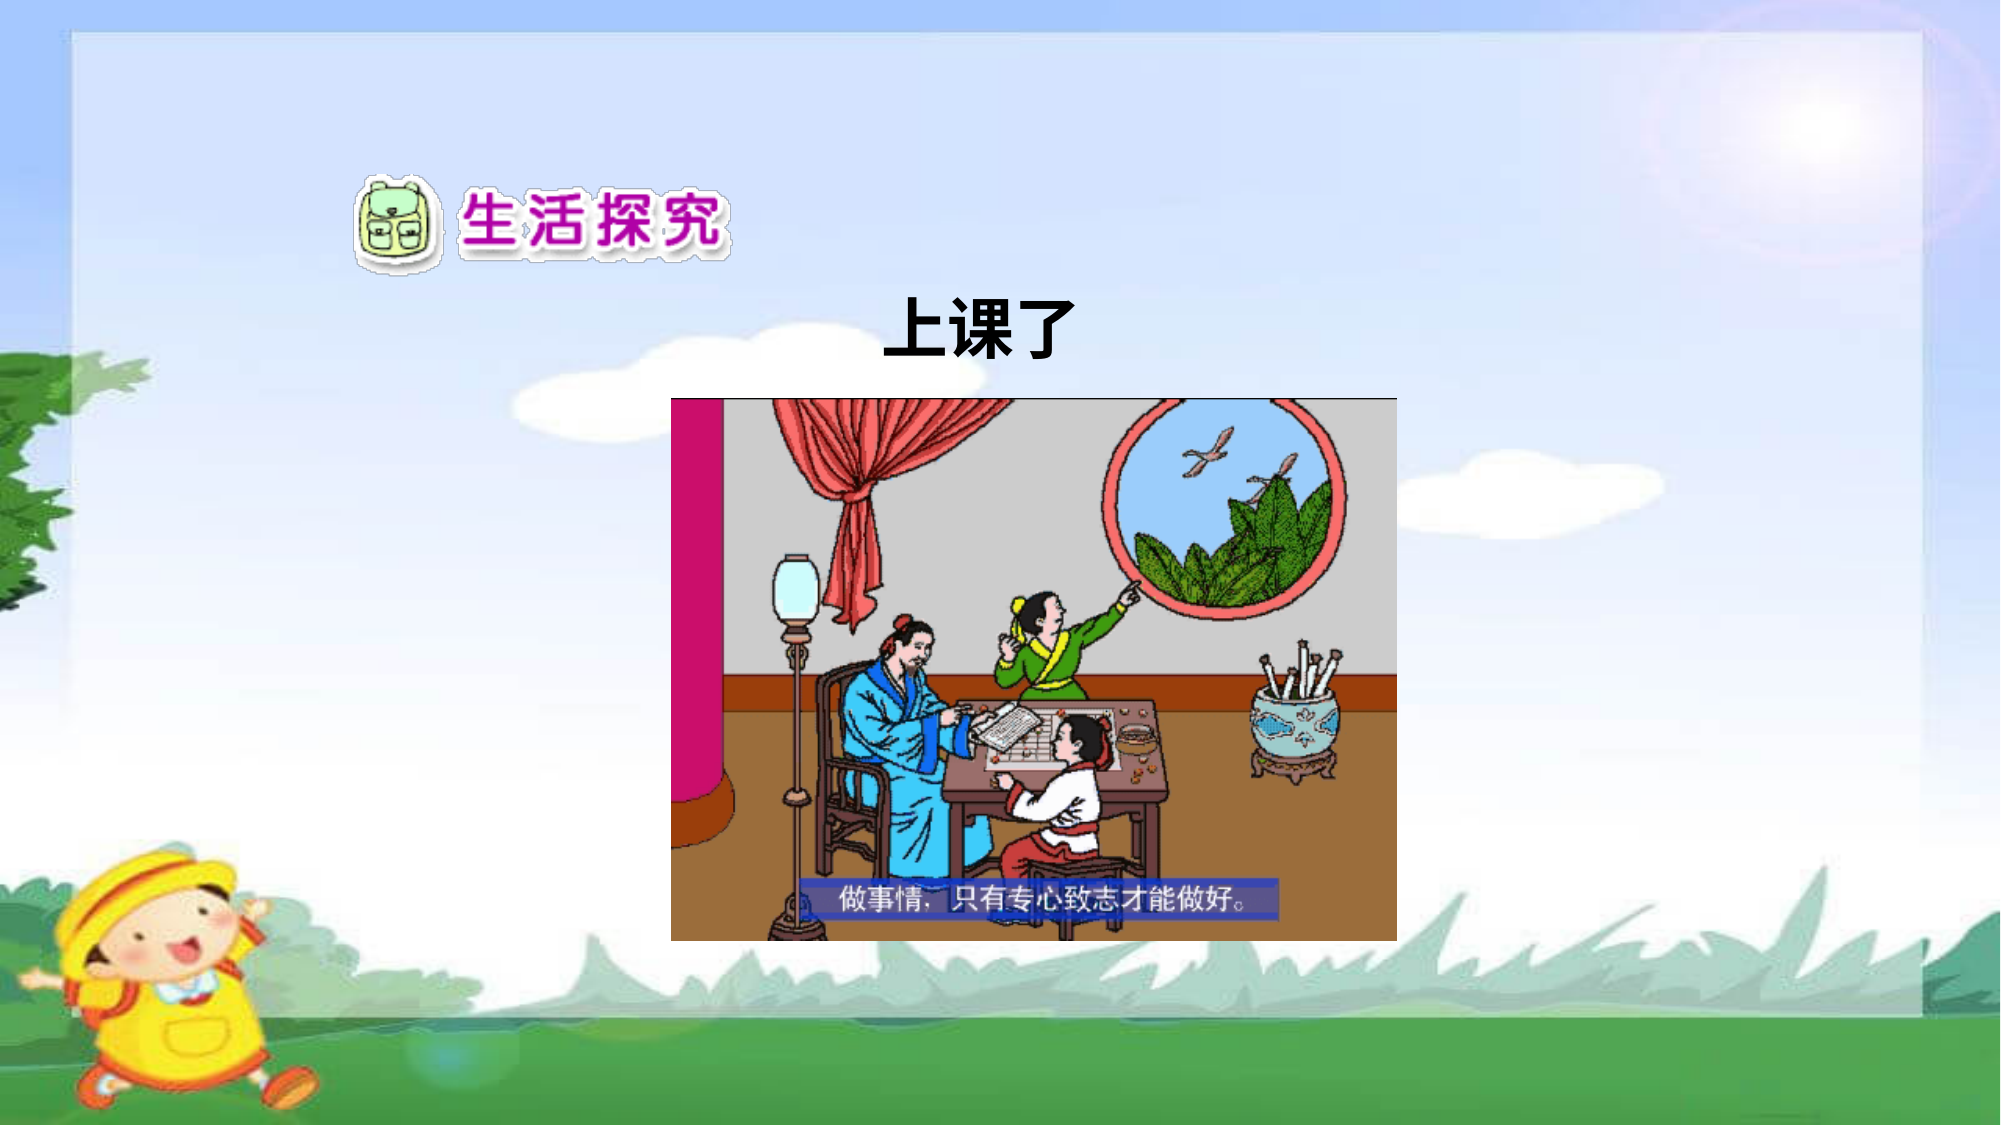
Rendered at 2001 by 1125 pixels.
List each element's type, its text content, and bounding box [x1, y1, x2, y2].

picture [0, 0, 2001, 1125]
text_box 上课了 [449, 263, 1513, 375]
